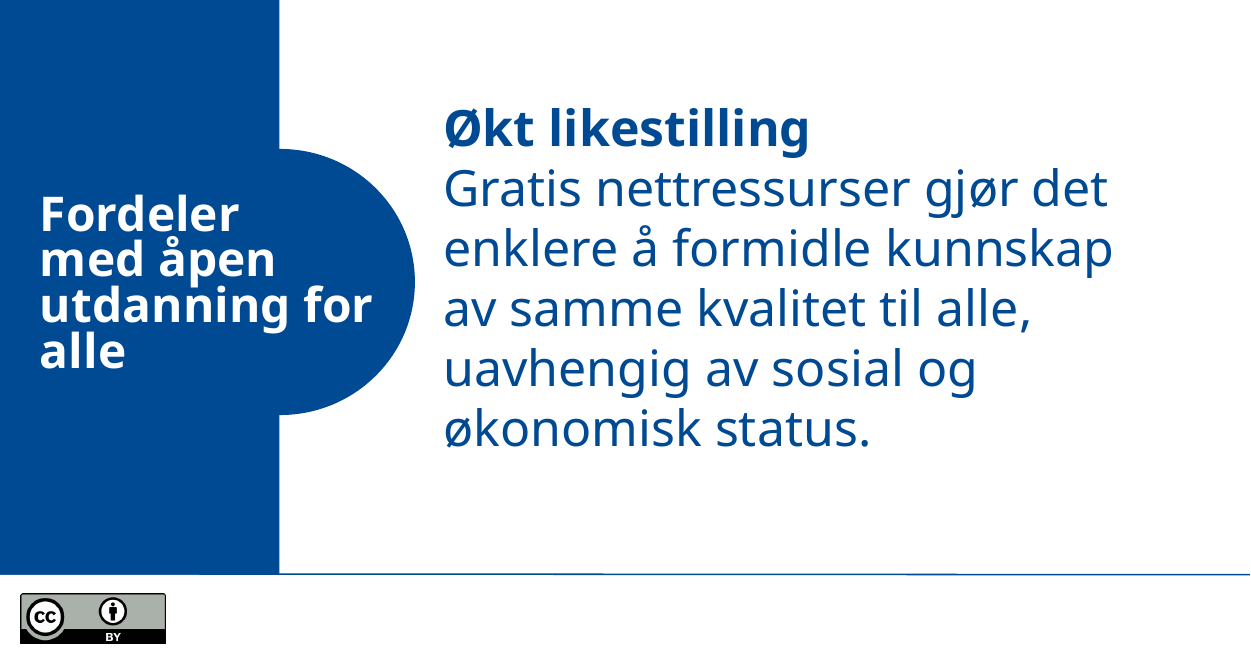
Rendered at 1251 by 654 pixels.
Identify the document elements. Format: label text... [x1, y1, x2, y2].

picture [20, 592, 166, 645]
text_box [206, 393, 355, 416]
text_box [0, 582, 1250, 654]
text_box [0, 0, 280, 573]
text_box [195, 148, 366, 179]
text_box Fordeler med åpen utdanning for alle [24, 179, 420, 393]
text_box Økt likestilling Gratis nettressurser gjør det enklere å formidle kunnskap av samme kvalitet til alle, uavhengig av sosial og økonomisk status. [428, 81, 1178, 472]
